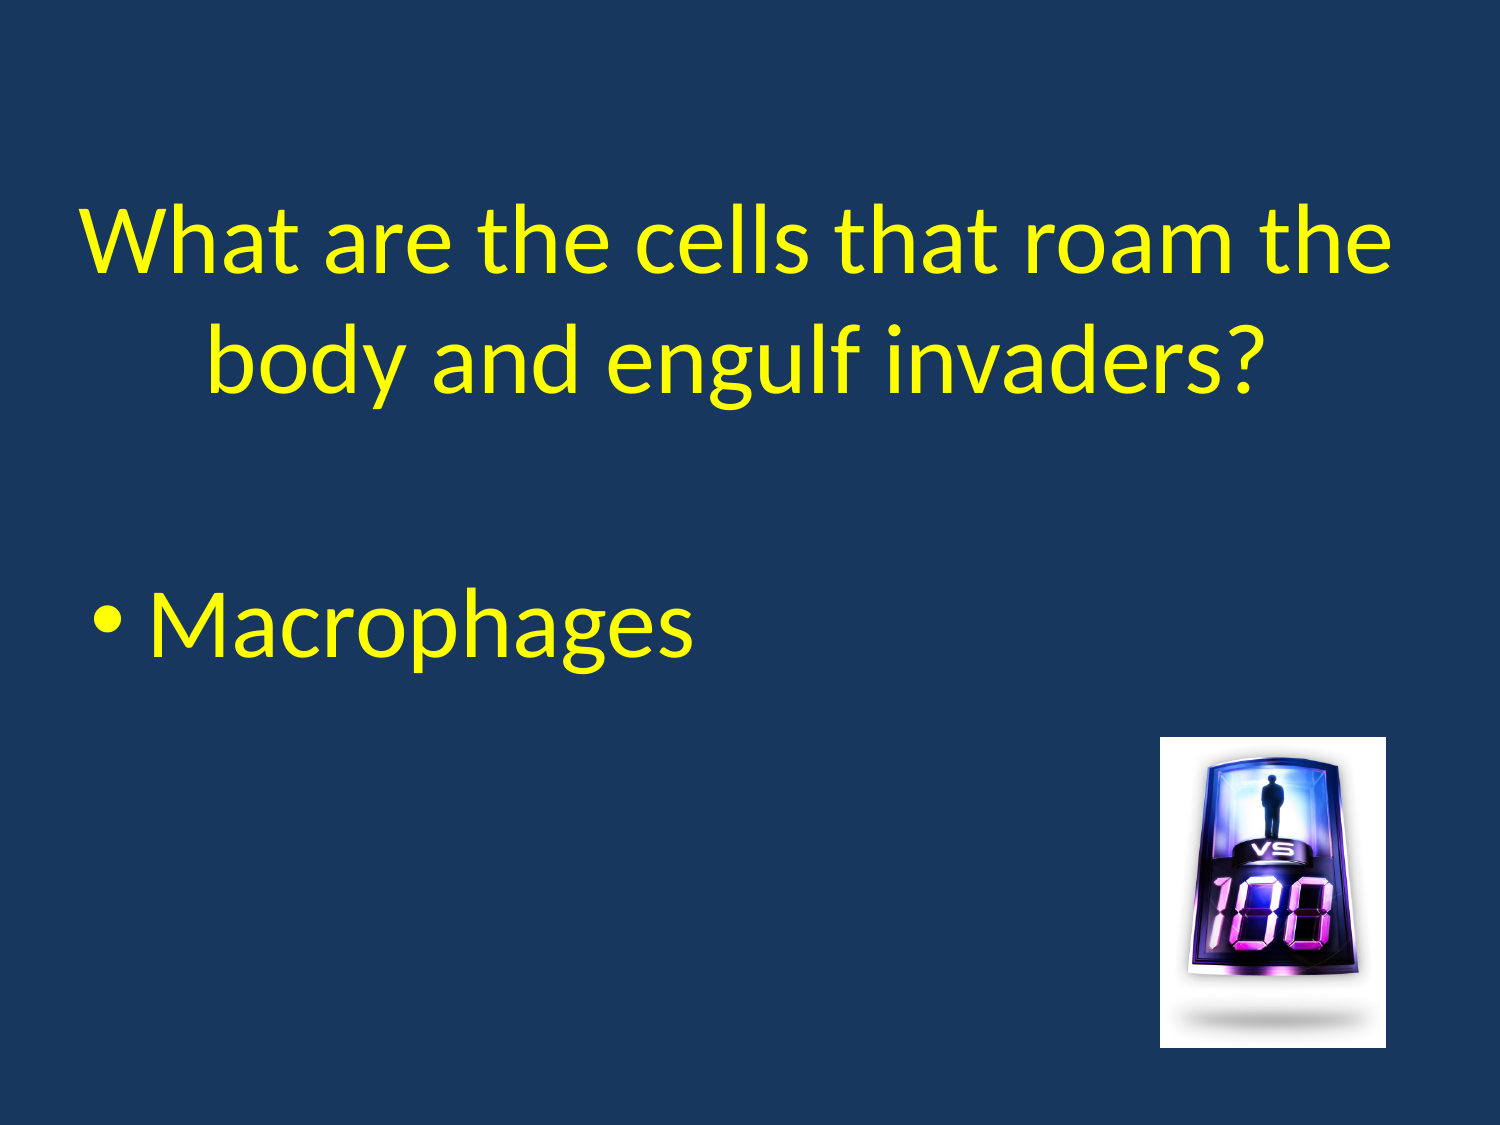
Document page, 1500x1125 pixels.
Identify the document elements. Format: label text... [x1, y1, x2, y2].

title What are the cells that roam the body and engulf invaders? [62, 200, 1413, 388]
picture [1160, 737, 1386, 1049]
list Macrophages [75, 549, 1425, 725]
